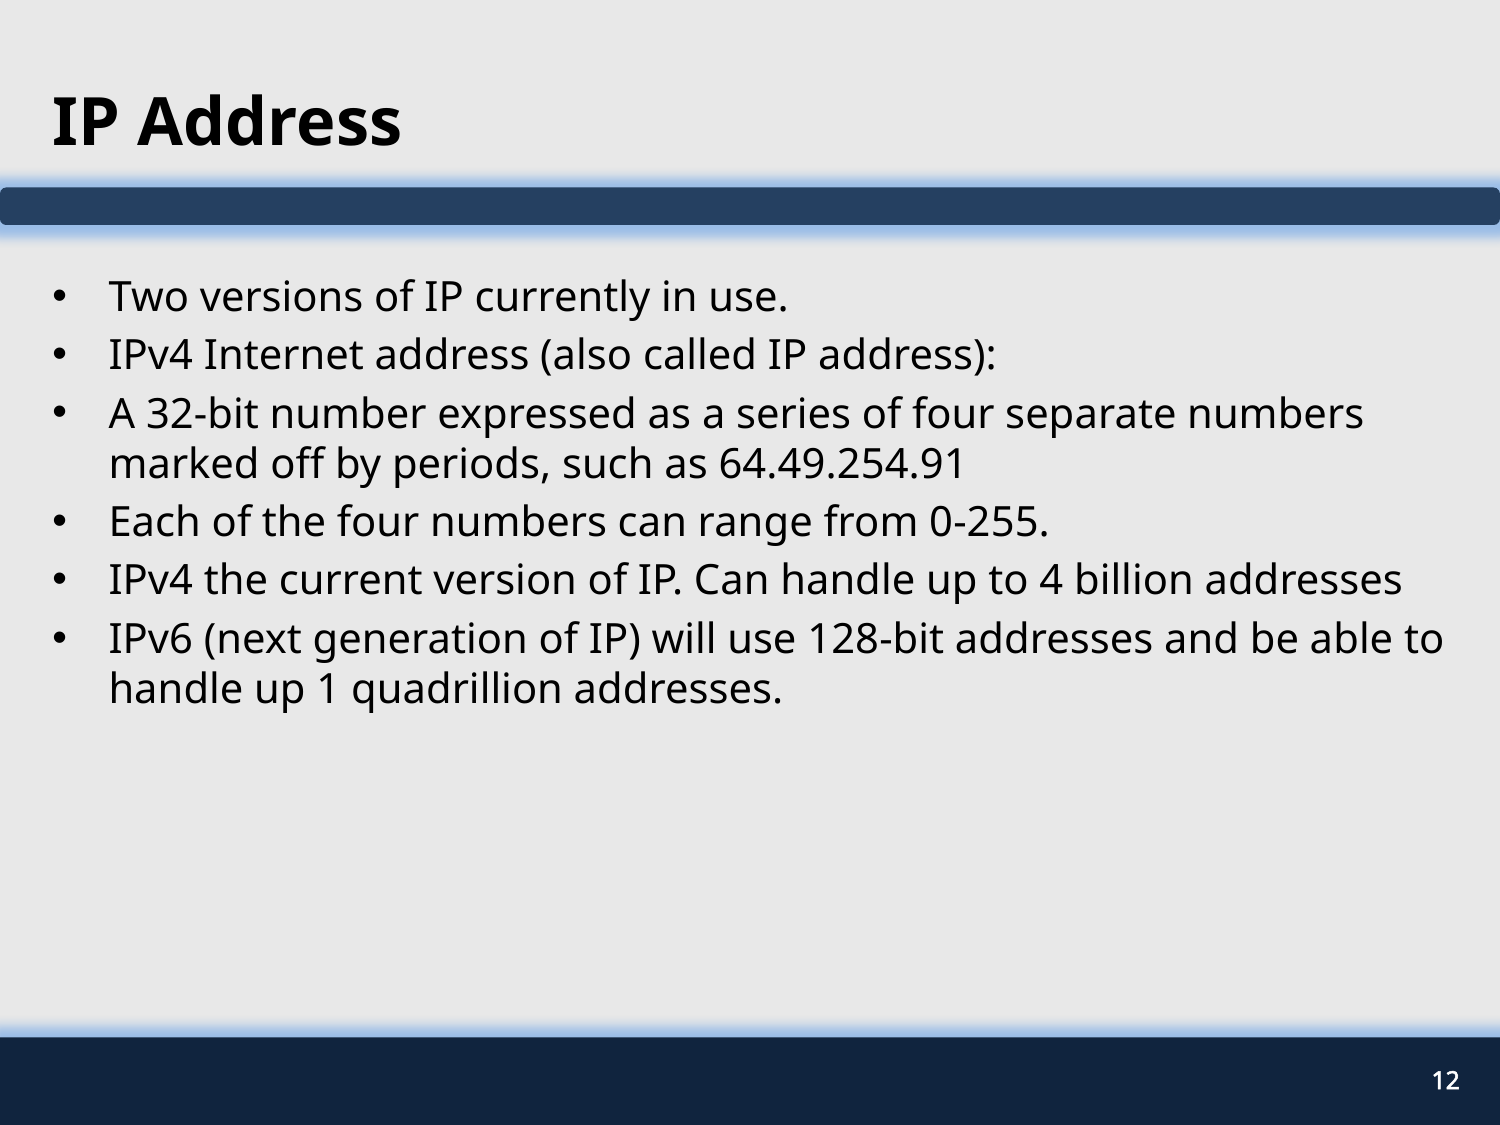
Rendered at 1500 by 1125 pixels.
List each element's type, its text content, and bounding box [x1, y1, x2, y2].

title IP Address [37, 62, 1338, 176]
slide_number 12 [1412, 1050, 1475, 1113]
list Two versions of IP currently in use. IPv4 Internet address (also called IP address): A 32-bit number expressed as a series of four separate numbers marked off by periods, such as 64.49.254.91 Each of the four numbers can range from 0-255. IPv4 the current version of IP. Can handle up to 4 billion addresses IPv6 (next generation of IP) will use 128-bit addresses and be able to handle up 1 quadrillion addresses. [37, 262, 1475, 1013]
